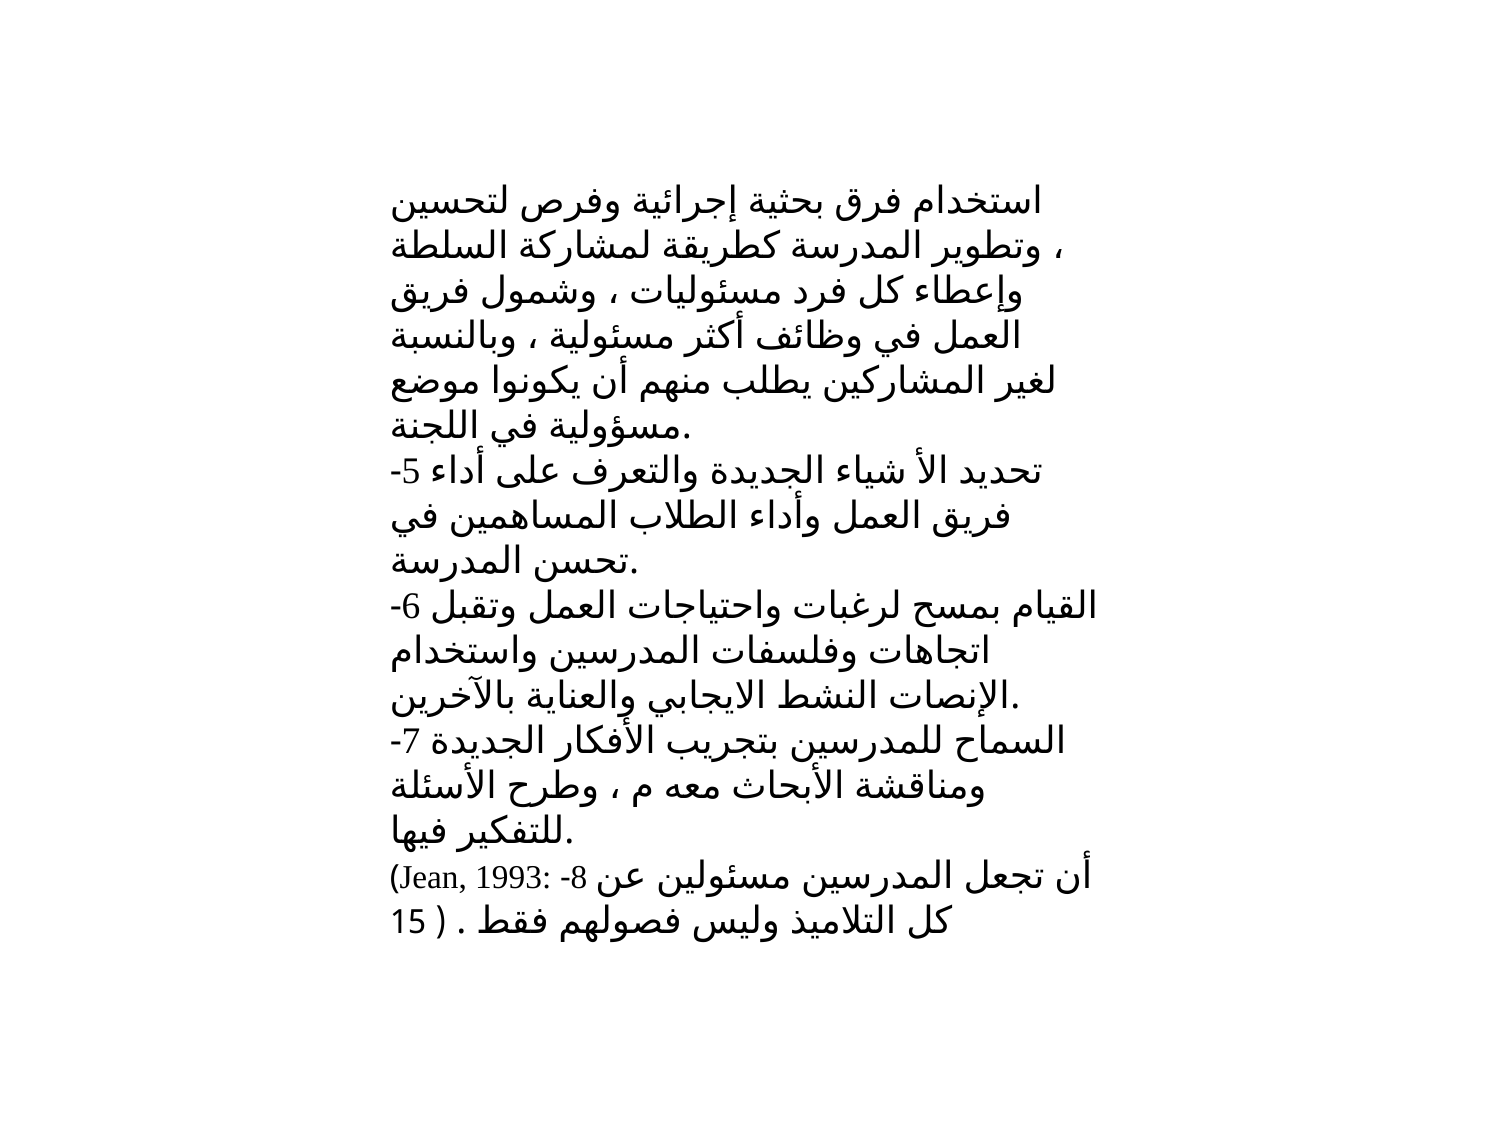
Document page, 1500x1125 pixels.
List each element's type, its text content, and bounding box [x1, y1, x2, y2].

text_box استخدام فرق بحثية إجرائية وفرص لتحسين وتطوير المدرسة كطريقة لمشاركة السلطة ، وإعطاء كل فرد مسئوليات ، وشمول فريق العمل في وظائف أكثر مسئولية ، وبالنسبة لغير المشاركين يطلب منهم أن يكونوا موضع مسؤولية في اللجنة. -5 تحديد الأ شياء الجديدة والتعرف على أداء فريق العمل وأداء الطلاب المساهمين في تحسن المدرسة. -6 القيام بمسح لرغبات واحتياجات العمل وتقبل اتجاهات وفلسفات المدرسين واستخدام الإنصات النشط الايجابي والعناية بالآخرين. -7 السماح للمدرسين بتجريب الأفكار الجديدة ومناقشة الأبحاث معه م ، وطرح الأسئلة للتفكير فيها. (Jean, 1993: -8 أن تجعل المدرسين مسئولين عن كل التلاميذ وليس فصولهم فقط . ( 15 [374, 168, 1125, 949]
